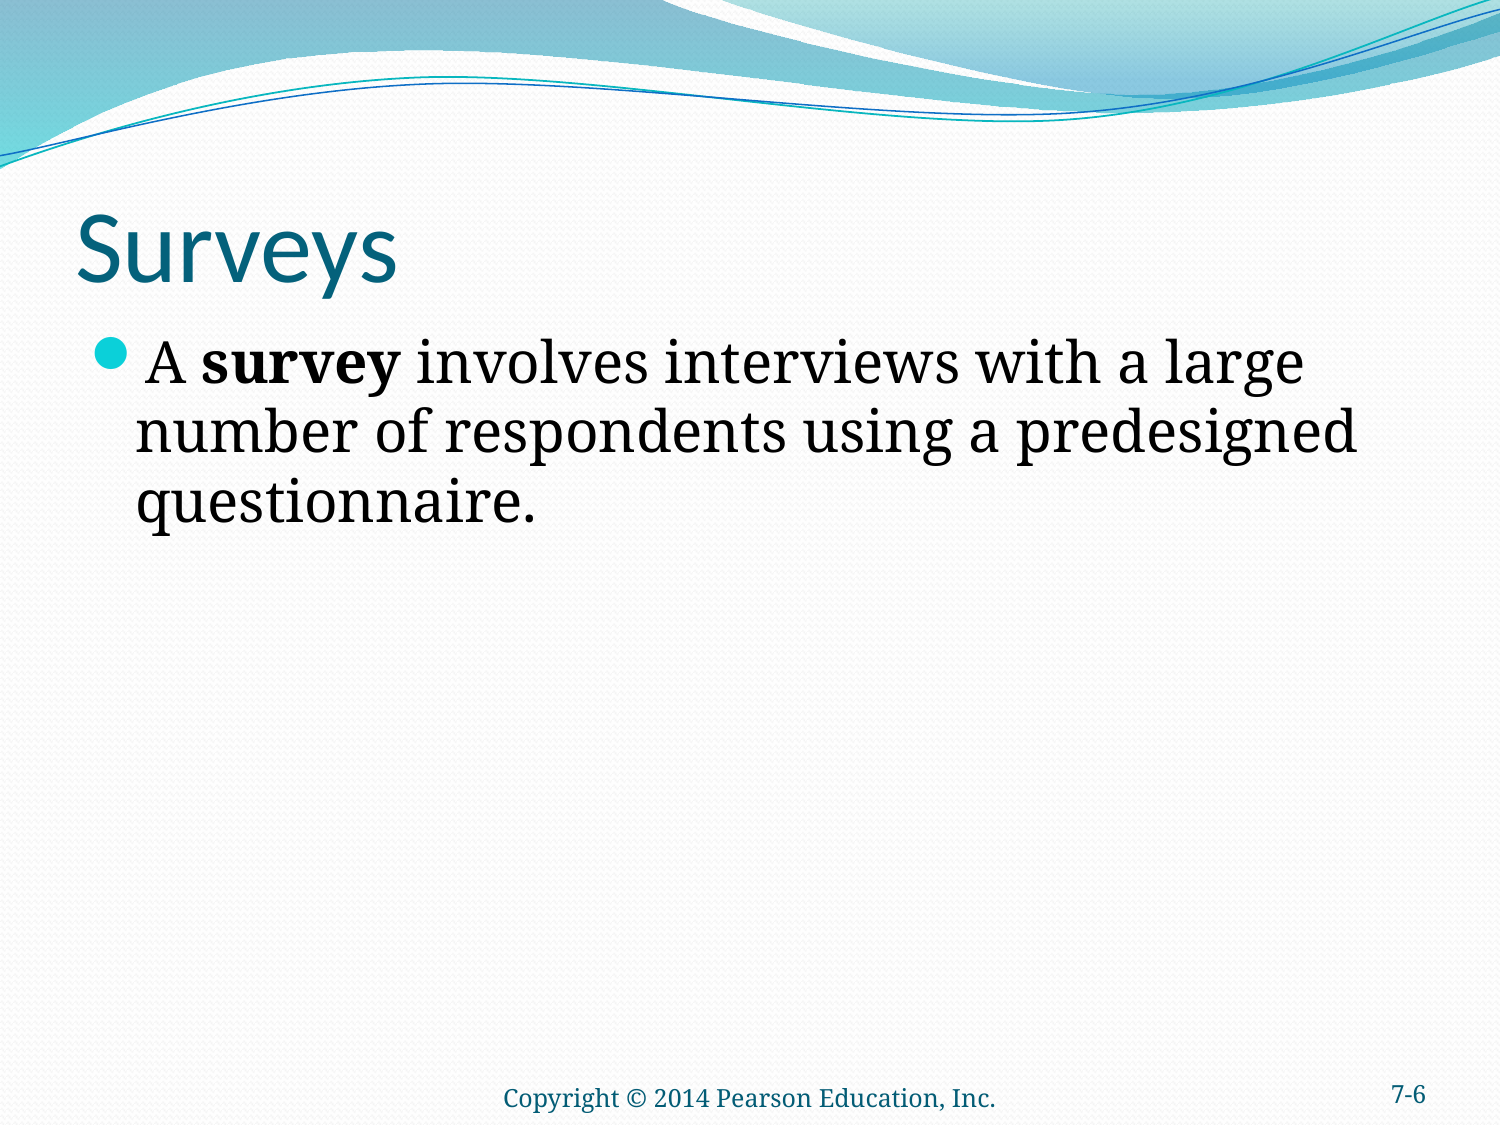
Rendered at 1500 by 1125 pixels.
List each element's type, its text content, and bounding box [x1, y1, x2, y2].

title Surveys [74, 115, 1426, 304]
list A survey involves interviews with a large number of respondents using a predesigned questionnaire. [74, 317, 1426, 1038]
